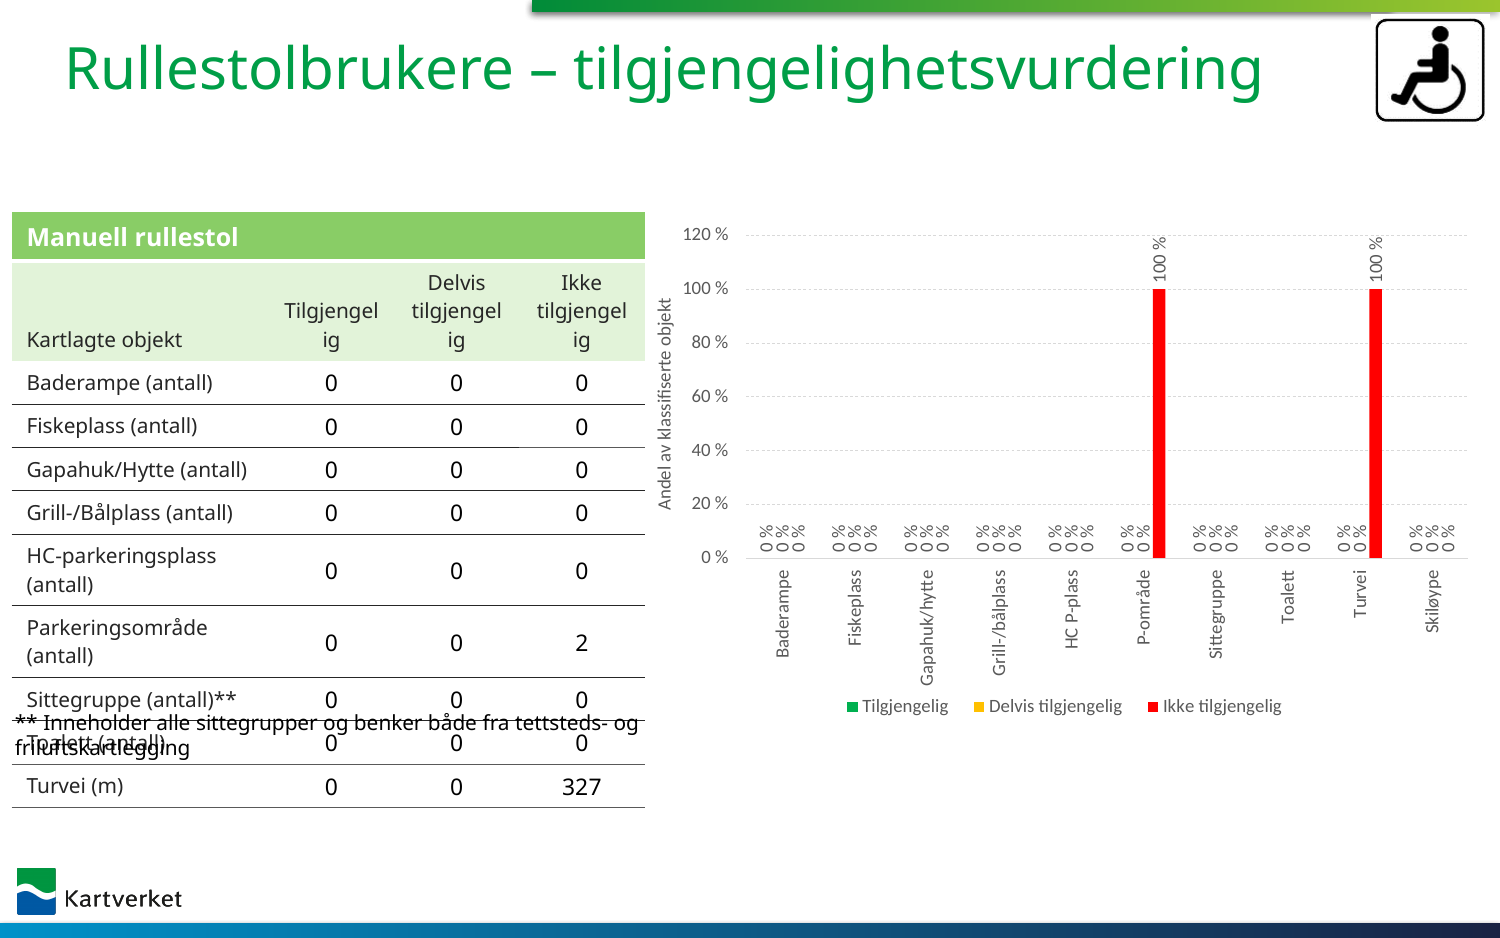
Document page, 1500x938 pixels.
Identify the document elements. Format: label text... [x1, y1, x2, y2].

table_cell 0 [269, 678, 394, 702]
table_cell 0 [269, 491, 394, 534]
table_cell Delvis tilgjengelig [394, 263, 519, 361]
text_box ** Inneholder alle sittegrupper og benker både fra tettsteds- og friluftskartlegging [0, 702, 745, 768]
table_cell Gapahuk/Hytte (antall) [12, 448, 269, 490]
table_cell 0 [394, 606, 519, 677]
table_cell 0 [519, 361, 638, 404]
table_cell 0 [394, 535, 519, 605]
table_cell 0 [394, 678, 519, 702]
table_cell 0 [394, 448, 519, 490]
table_cell 327 [519, 768, 645, 807]
table_cell Sittegruppe (antall)** [12, 678, 269, 702]
table_cell 0 [519, 535, 638, 605]
table_cell 0 [269, 606, 394, 677]
table_cell Baderampe (antall) [12, 361, 269, 404]
table_cell 0 [519, 678, 638, 702]
table_cell Tilgjengelig [269, 263, 394, 361]
picture [1371, 13, 1491, 127]
table_cell 0 [394, 491, 519, 534]
table_header Manuell rullestol [12, 212, 645, 259]
table_cell 0 [269, 535, 394, 605]
text_box Rullestolbrukere – tilgjengelighetsvurdering [49, 12, 1372, 109]
table_cell 0 [269, 361, 394, 404]
table_cell 2 [519, 606, 638, 677]
table_cell 0 [519, 491, 638, 534]
table_cell 0 [394, 768, 519, 807]
table_cell Ikke tilgjengelig [519, 263, 638, 361]
picture [643, 218, 1480, 728]
table_cell 0 [394, 405, 519, 447]
table_cell Fiskeplass (antall) [12, 405, 269, 447]
table_cell 0 [269, 405, 394, 447]
table_cell Turvei (m) [12, 768, 269, 807]
table_cell Kartlagte objekt [12, 263, 269, 361]
table_cell 0 [269, 768, 394, 807]
table_cell 0 [519, 448, 638, 490]
table_cell 0 [519, 405, 638, 447]
table_cell 0 [269, 448, 394, 490]
table_cell HC-parkeringsplass (antall) [12, 535, 269, 605]
table_cell Grill-/Bålplass (antall) [12, 491, 269, 534]
table_cell 0 [394, 361, 519, 404]
table_cell Parkeringsområde (antall) [12, 606, 269, 677]
